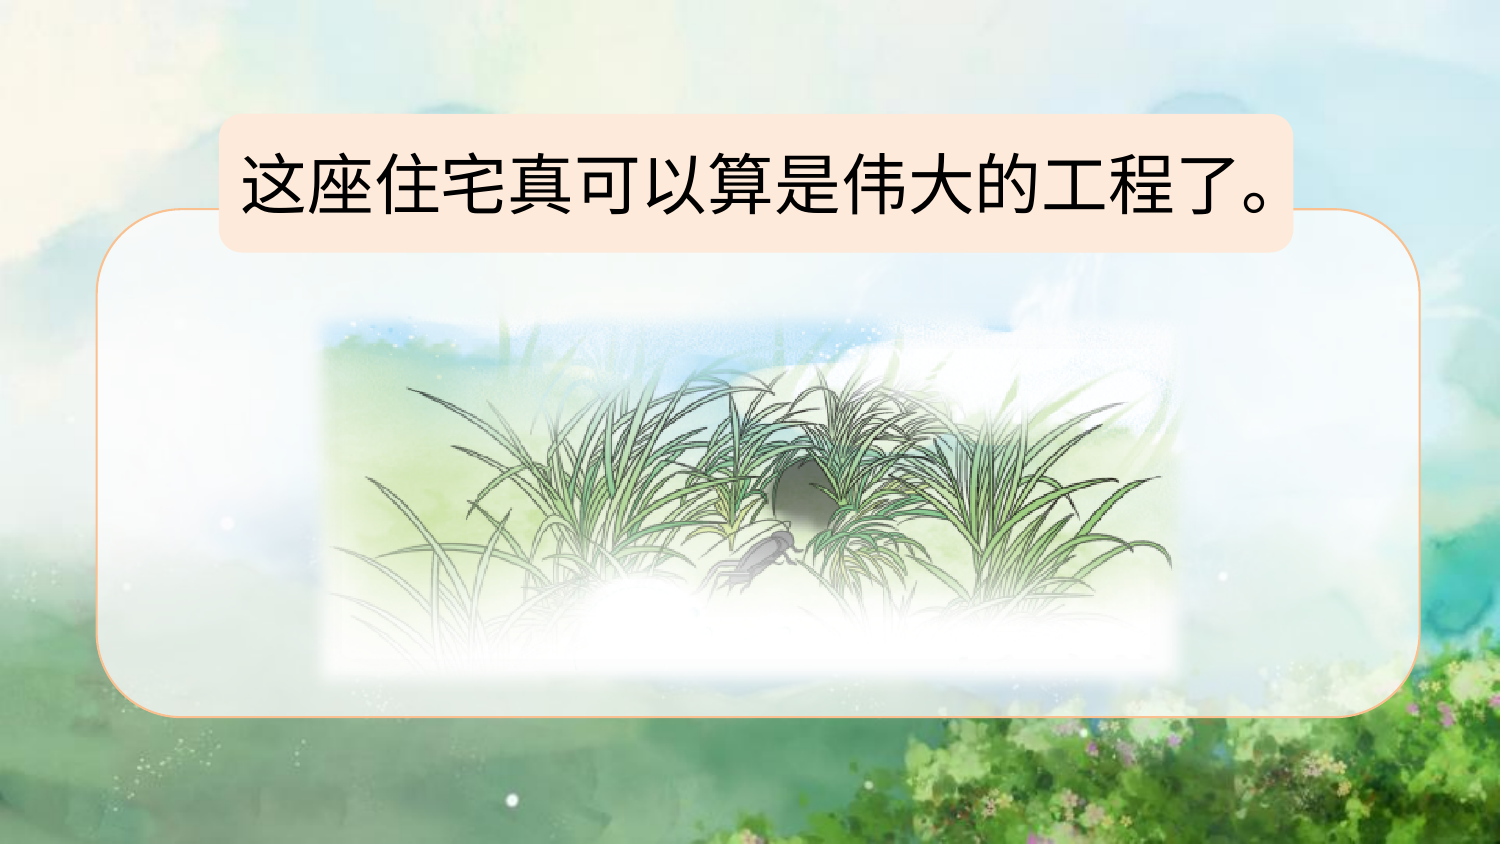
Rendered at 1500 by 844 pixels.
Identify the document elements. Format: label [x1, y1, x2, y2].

picture [0, 0, 1500, 844]
text_box [96, 209, 1420, 718]
text_box [206, 113, 1343, 253]
